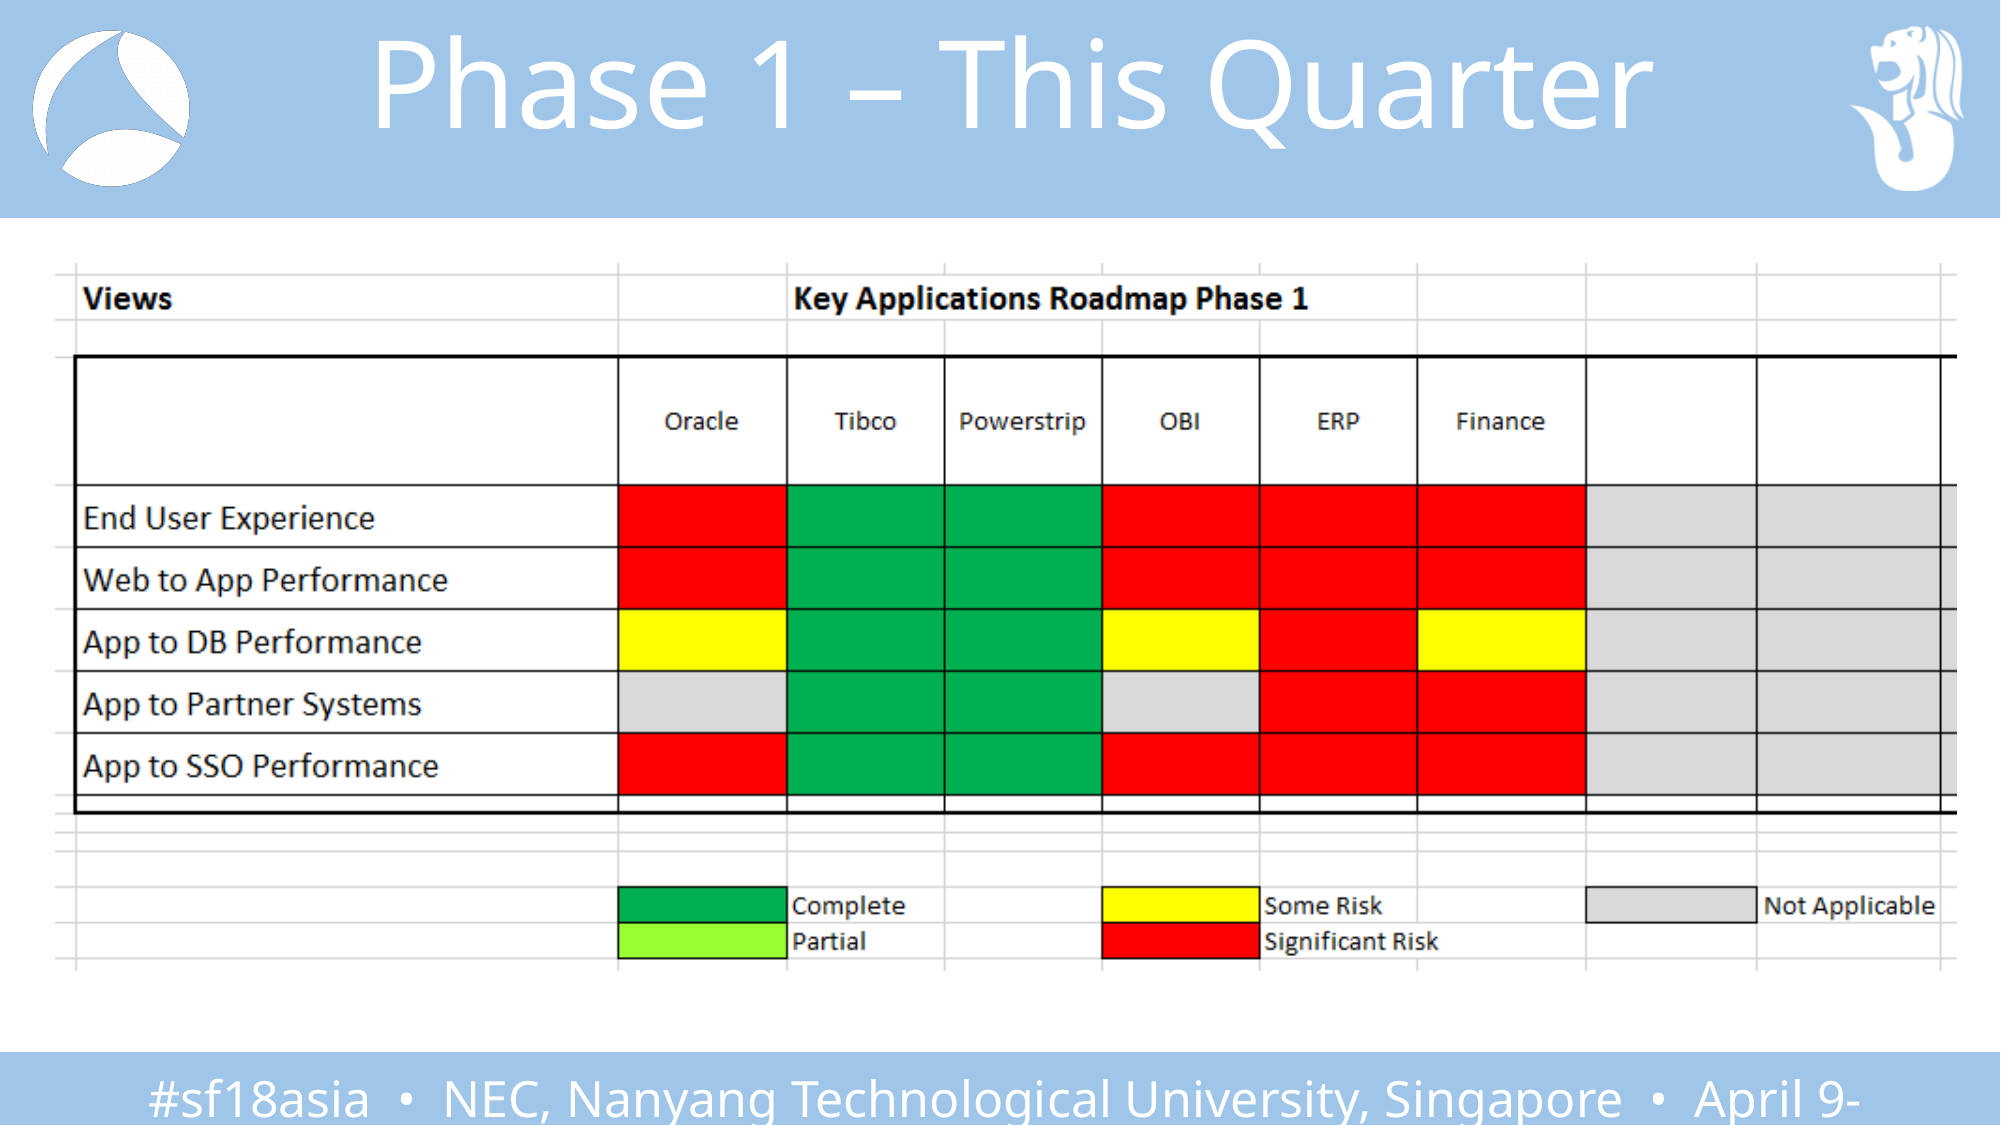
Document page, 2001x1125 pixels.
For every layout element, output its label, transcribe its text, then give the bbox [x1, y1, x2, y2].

title Phase 1 – This Quarter [31, 24, 1994, 155]
picture [32, 155, 190, 187]
picture [1849, 155, 1964, 191]
picture [54, 262, 1957, 971]
